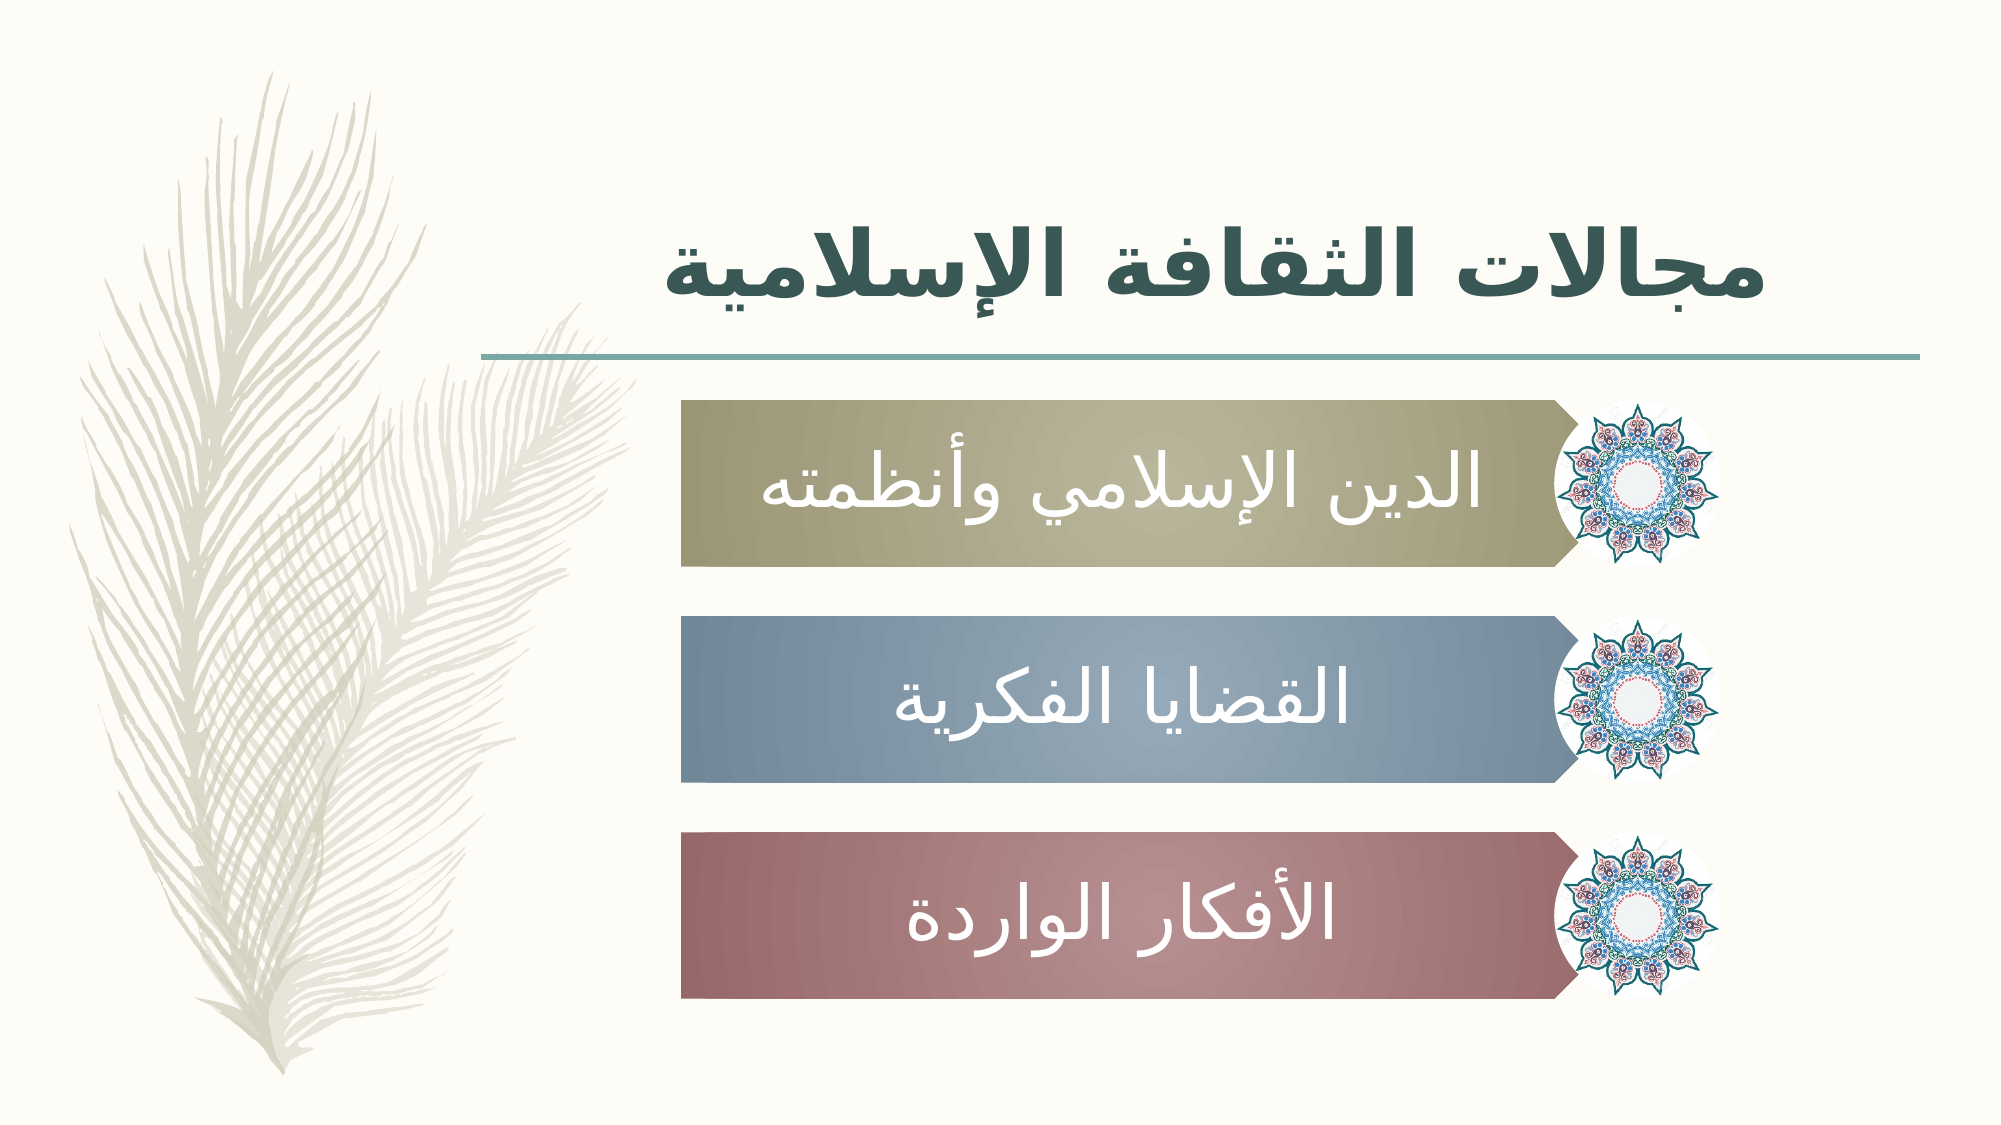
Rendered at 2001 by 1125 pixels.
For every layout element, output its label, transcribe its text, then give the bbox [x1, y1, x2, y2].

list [480, 399, 1921, 1000]
title مجالات الثقافة الإسلامية [481, 93, 1920, 350]
